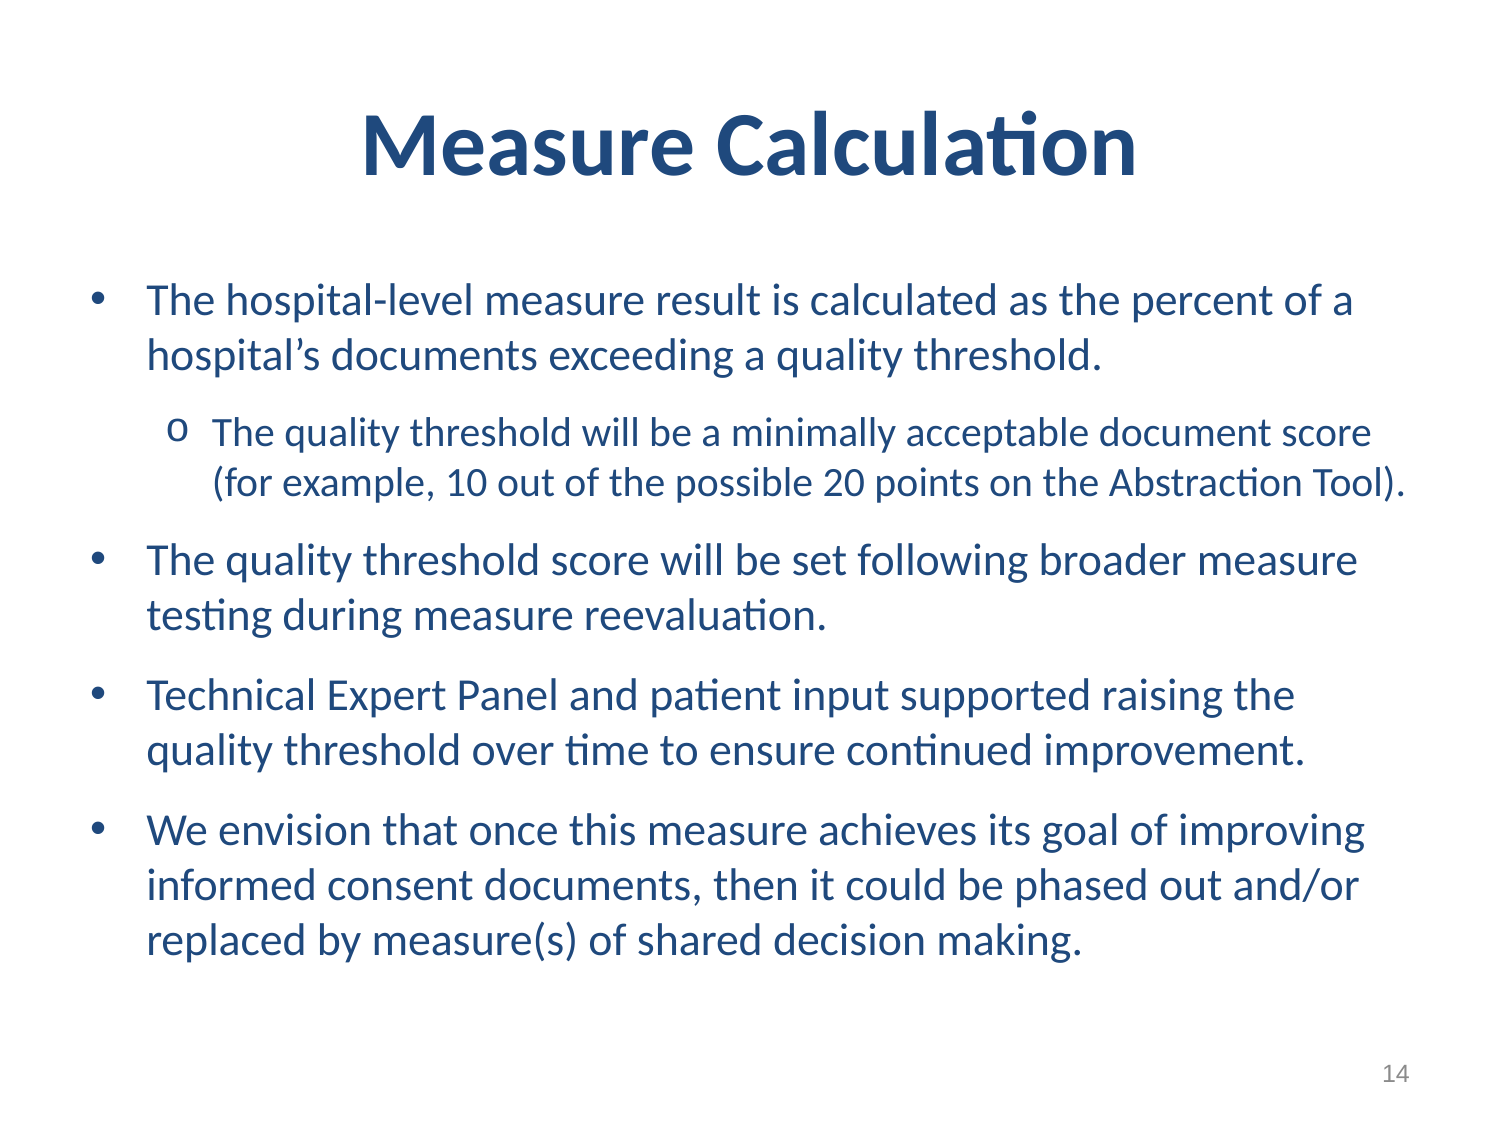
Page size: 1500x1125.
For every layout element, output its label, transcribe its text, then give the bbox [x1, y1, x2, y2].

list The hospital-level measure result is calculated as the percent of a hospital’s documents exceeding a quality threshold. The quality threshold will be a minimally acceptable document score (for example, 10 out of the possible 20 points on the Abstraction Tool). The quality threshold score will be set following broader measure testing during measure reevaluation. Technical Expert Panel and patient input supported raising the quality threshold over time to ensure continued improvement. We envision that once this measure achieves its goal of improving informed consent documents, then it could be phased out and/or replaced by measure(s) of shared decision making. [75, 262, 1425, 1005]
title Measure Calculation [75, 45, 1425, 233]
slide_number 14 [1074, 1042, 1425, 1103]
